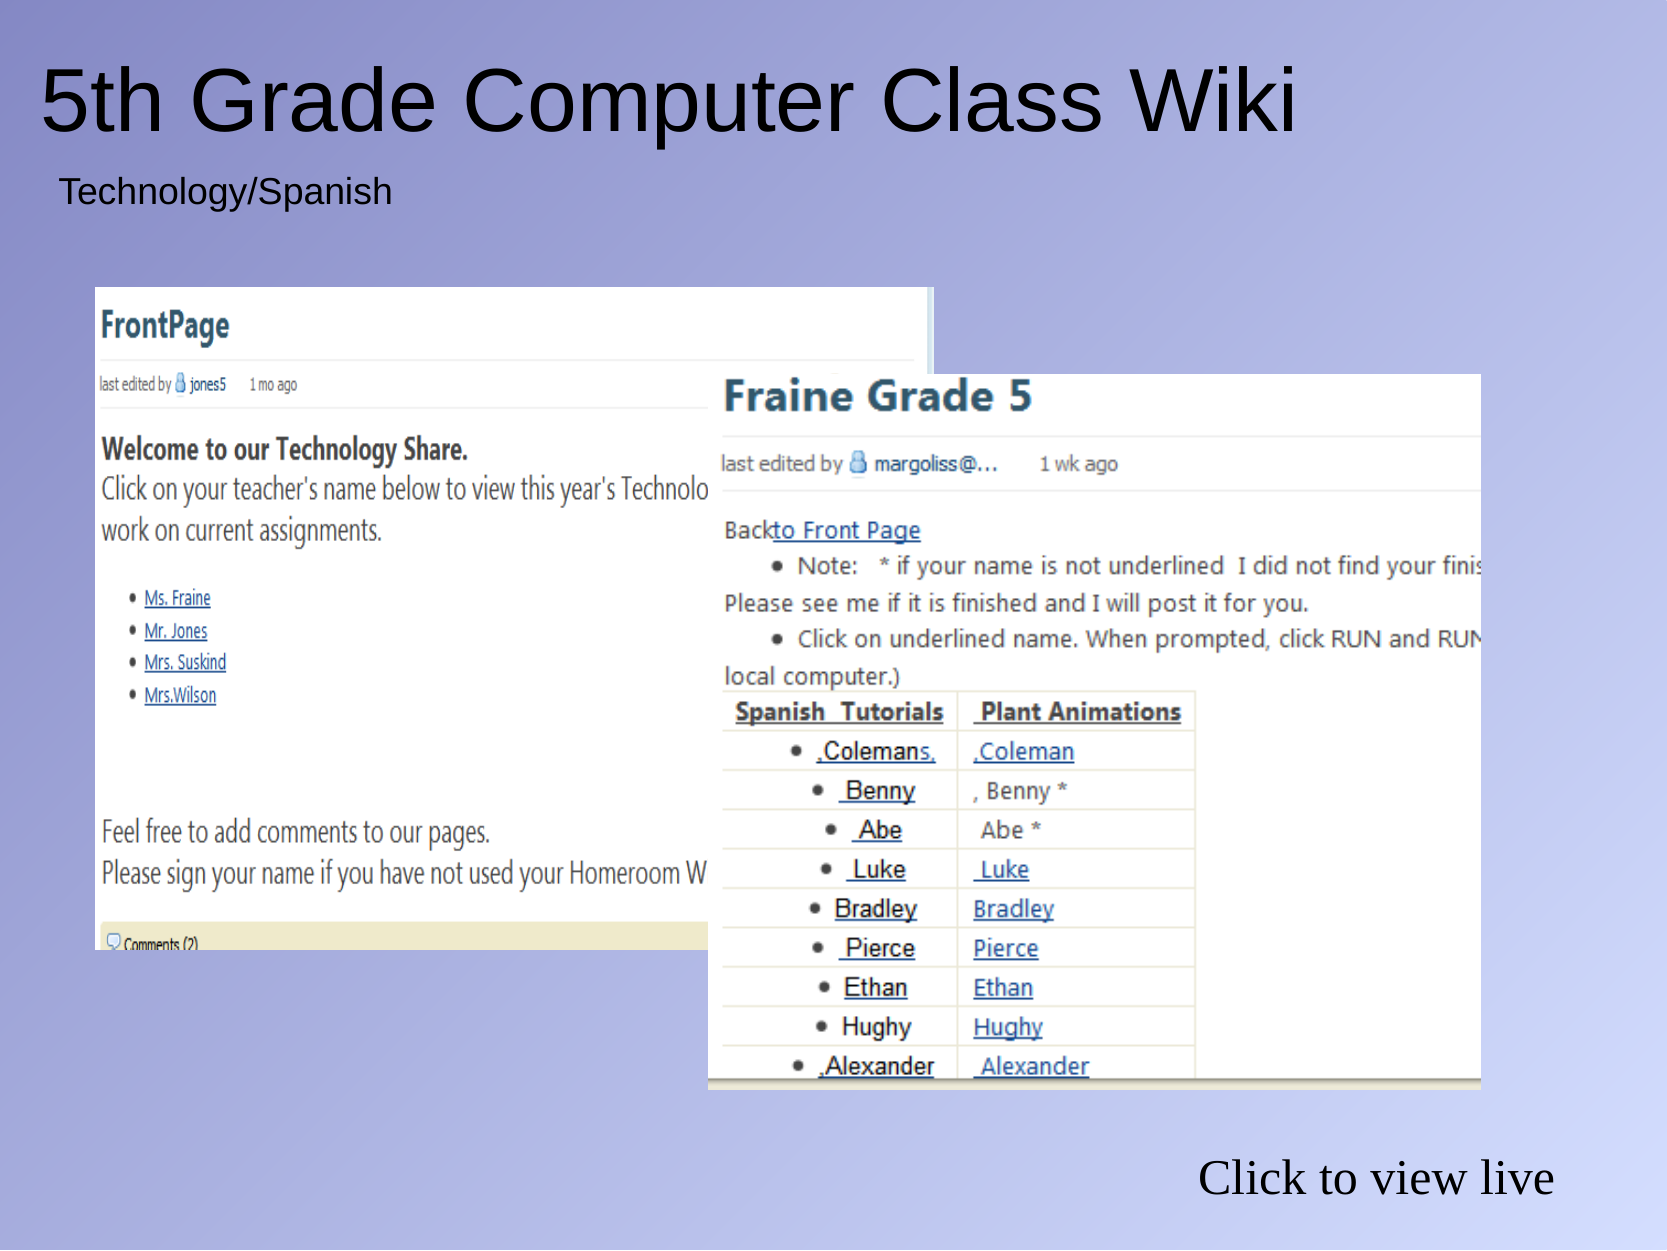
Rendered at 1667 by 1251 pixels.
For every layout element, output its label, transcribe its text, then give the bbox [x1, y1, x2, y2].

text_box Click to view live [1183, 1137, 1571, 1213]
text_box Technology/Spanish [58, 124, 1604, 256]
title 5th Grade Computer Class Wiki [40, 49, 1627, 201]
picture [95, 287, 1482, 1090]
